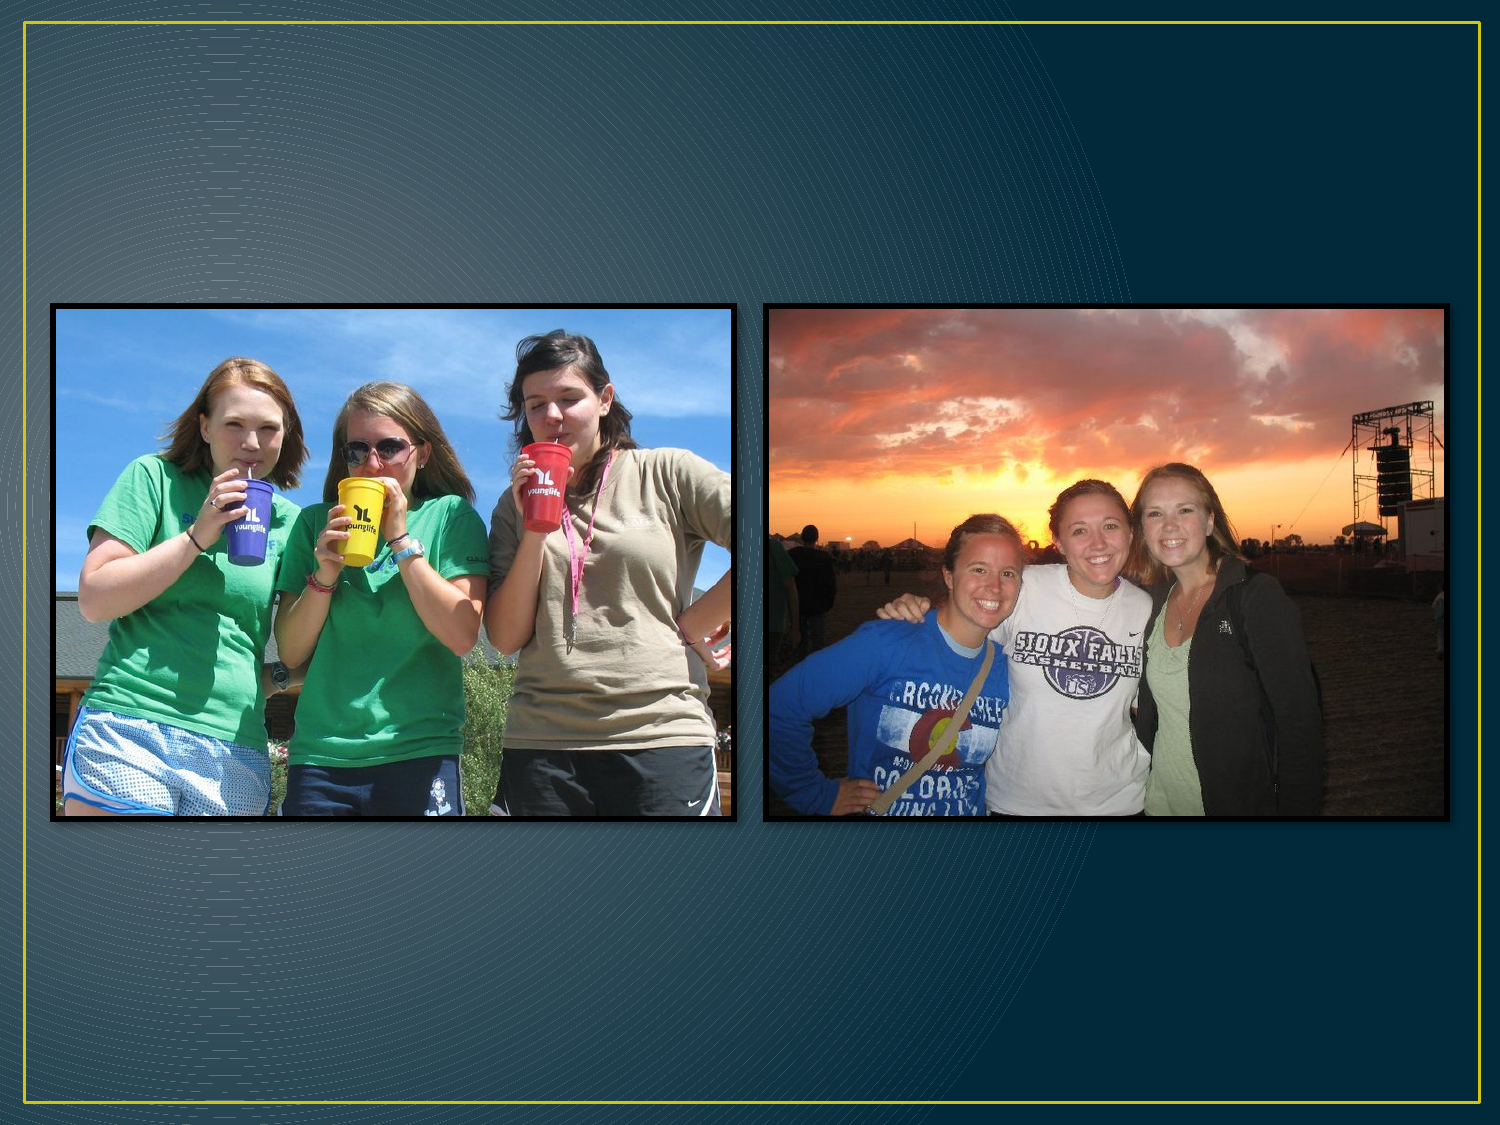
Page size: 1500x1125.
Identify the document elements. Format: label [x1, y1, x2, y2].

picture [55, 309, 732, 816]
picture [768, 309, 1444, 816]
